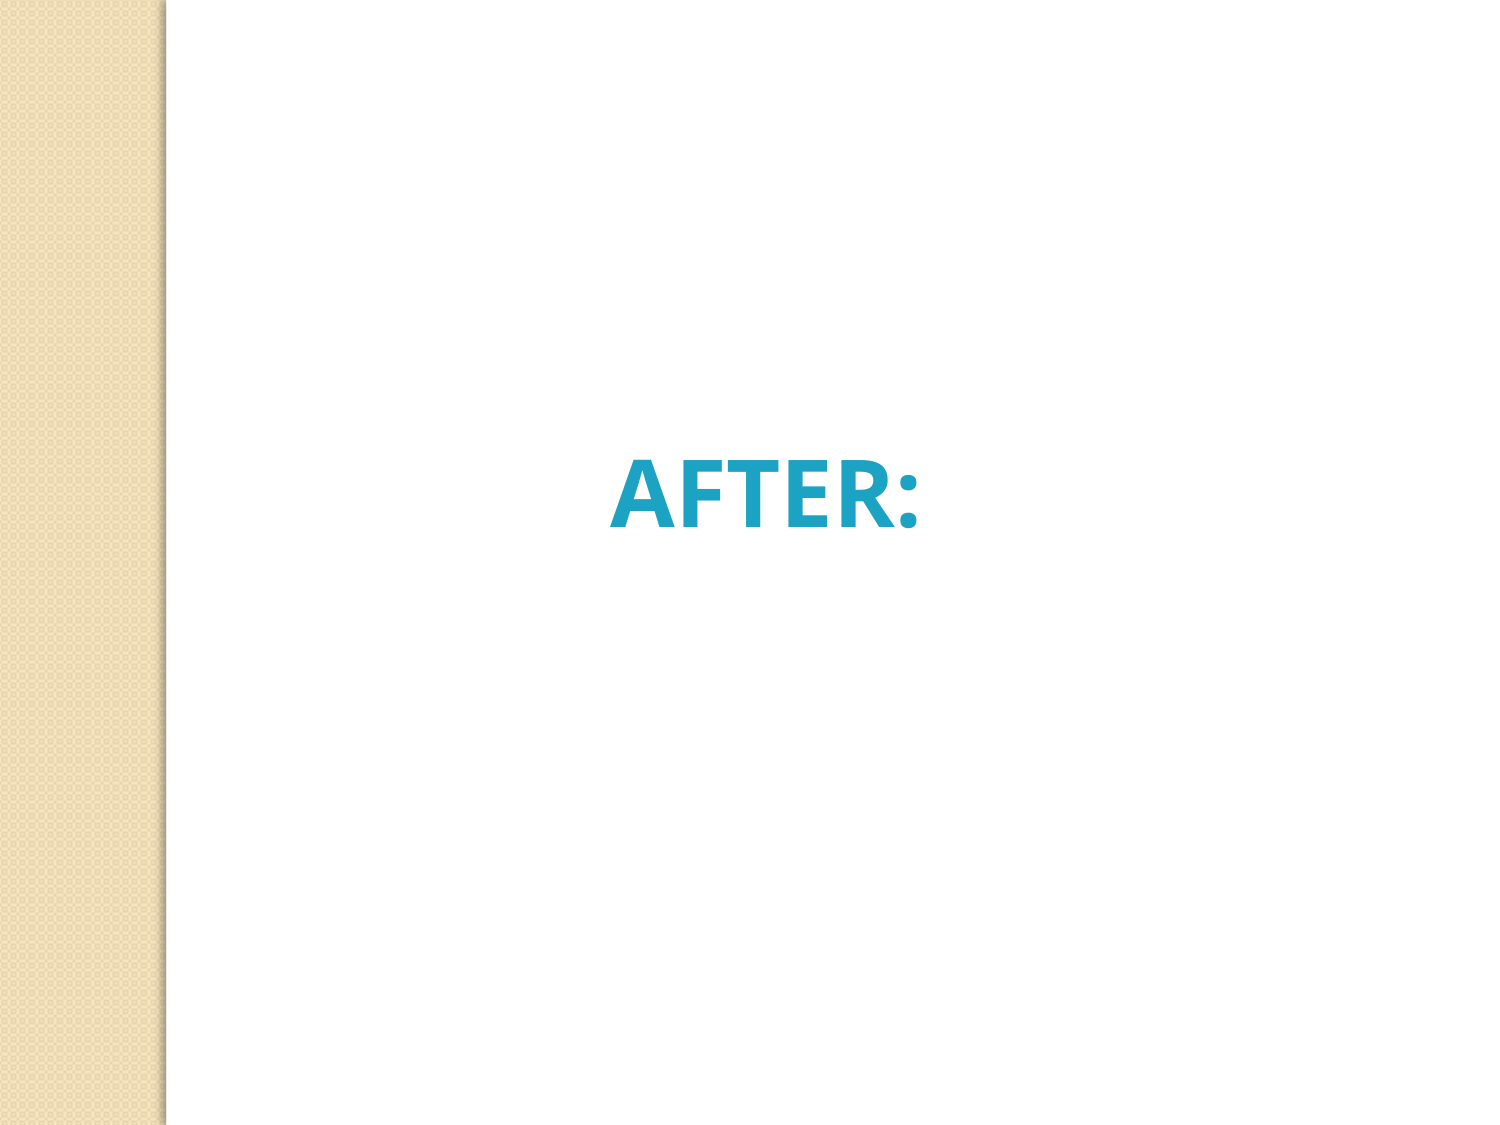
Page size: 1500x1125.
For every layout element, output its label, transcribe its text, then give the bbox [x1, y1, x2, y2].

text_box AFTER: [87, 387, 1438, 593]
